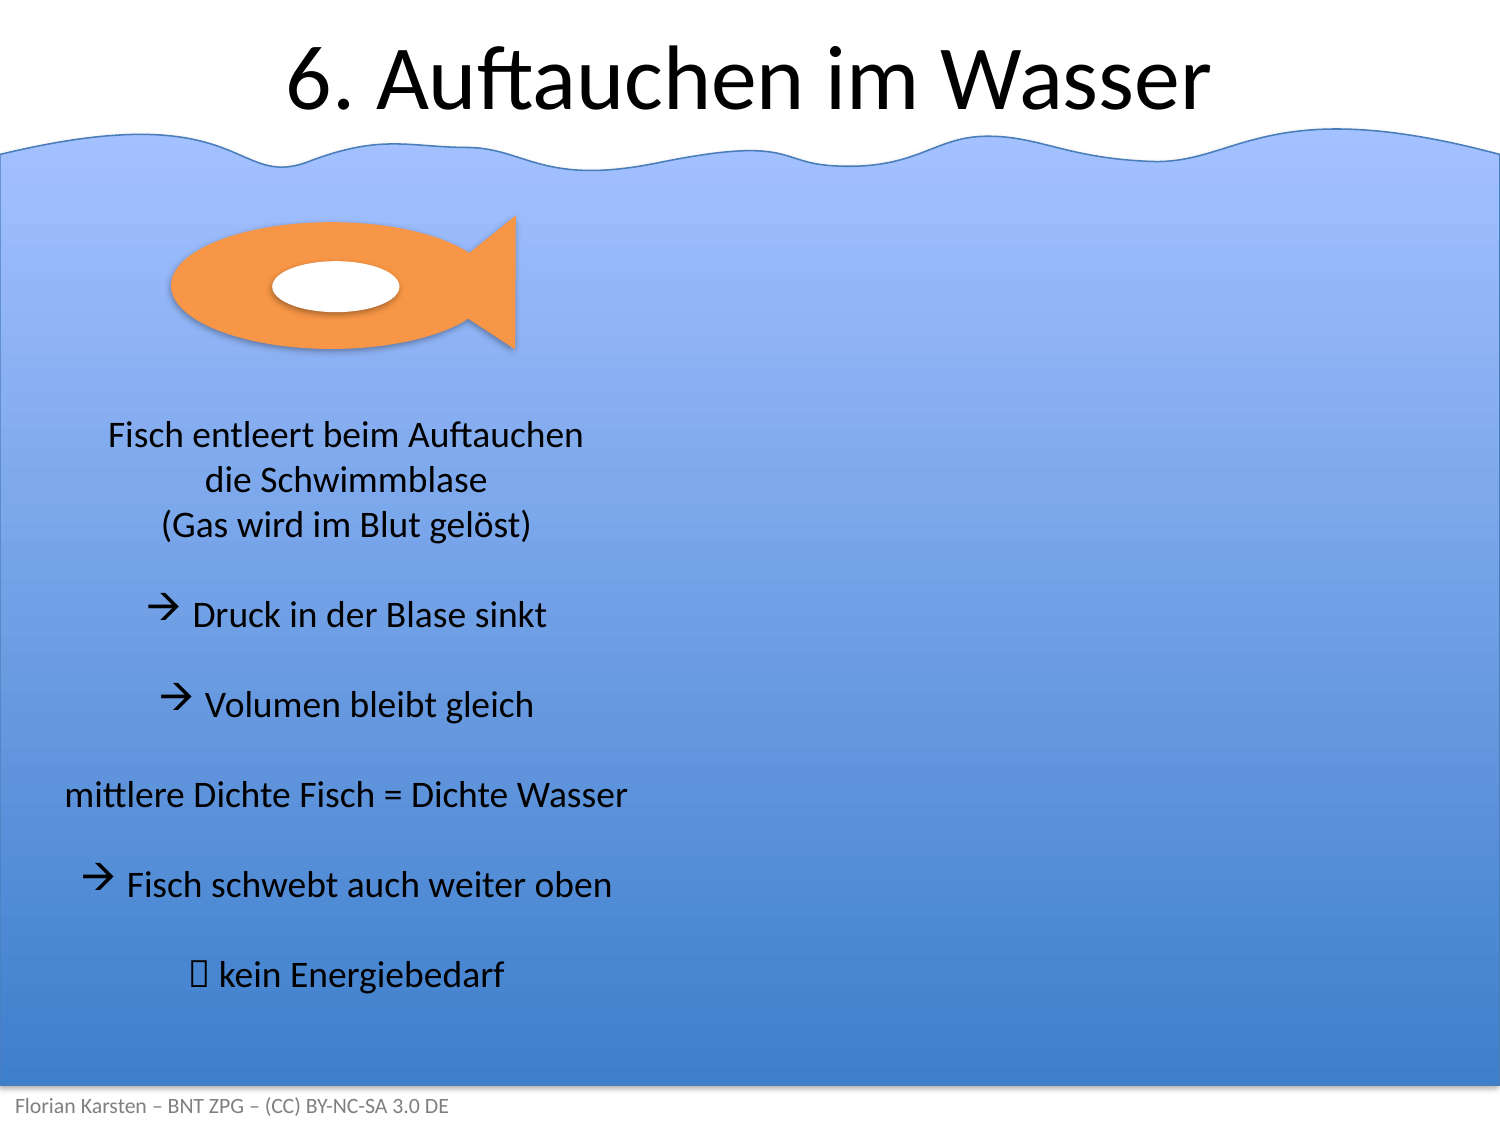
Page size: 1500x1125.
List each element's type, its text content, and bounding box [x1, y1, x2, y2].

text_box [271, 260, 401, 313]
title 6. Auftauchen im Wasser [0, 0, 1500, 146]
footer Florian Karsten – BNT ZPG – (CC) BY-NC-SA 3.0 DE [0, 1085, 1192, 1125]
text_box Fisch entleert beim Auftauchen die Schwimmblase (Gas wird im Blut gelöst) Druck in der Blase sinkt Volumen bleibt gleich mittlere Dichte Fisch = Dichte Wasser Fisch schwebt auch weiter oben  kein Energiebedarf [49, 402, 644, 1047]
text_box [170, 214, 517, 351]
